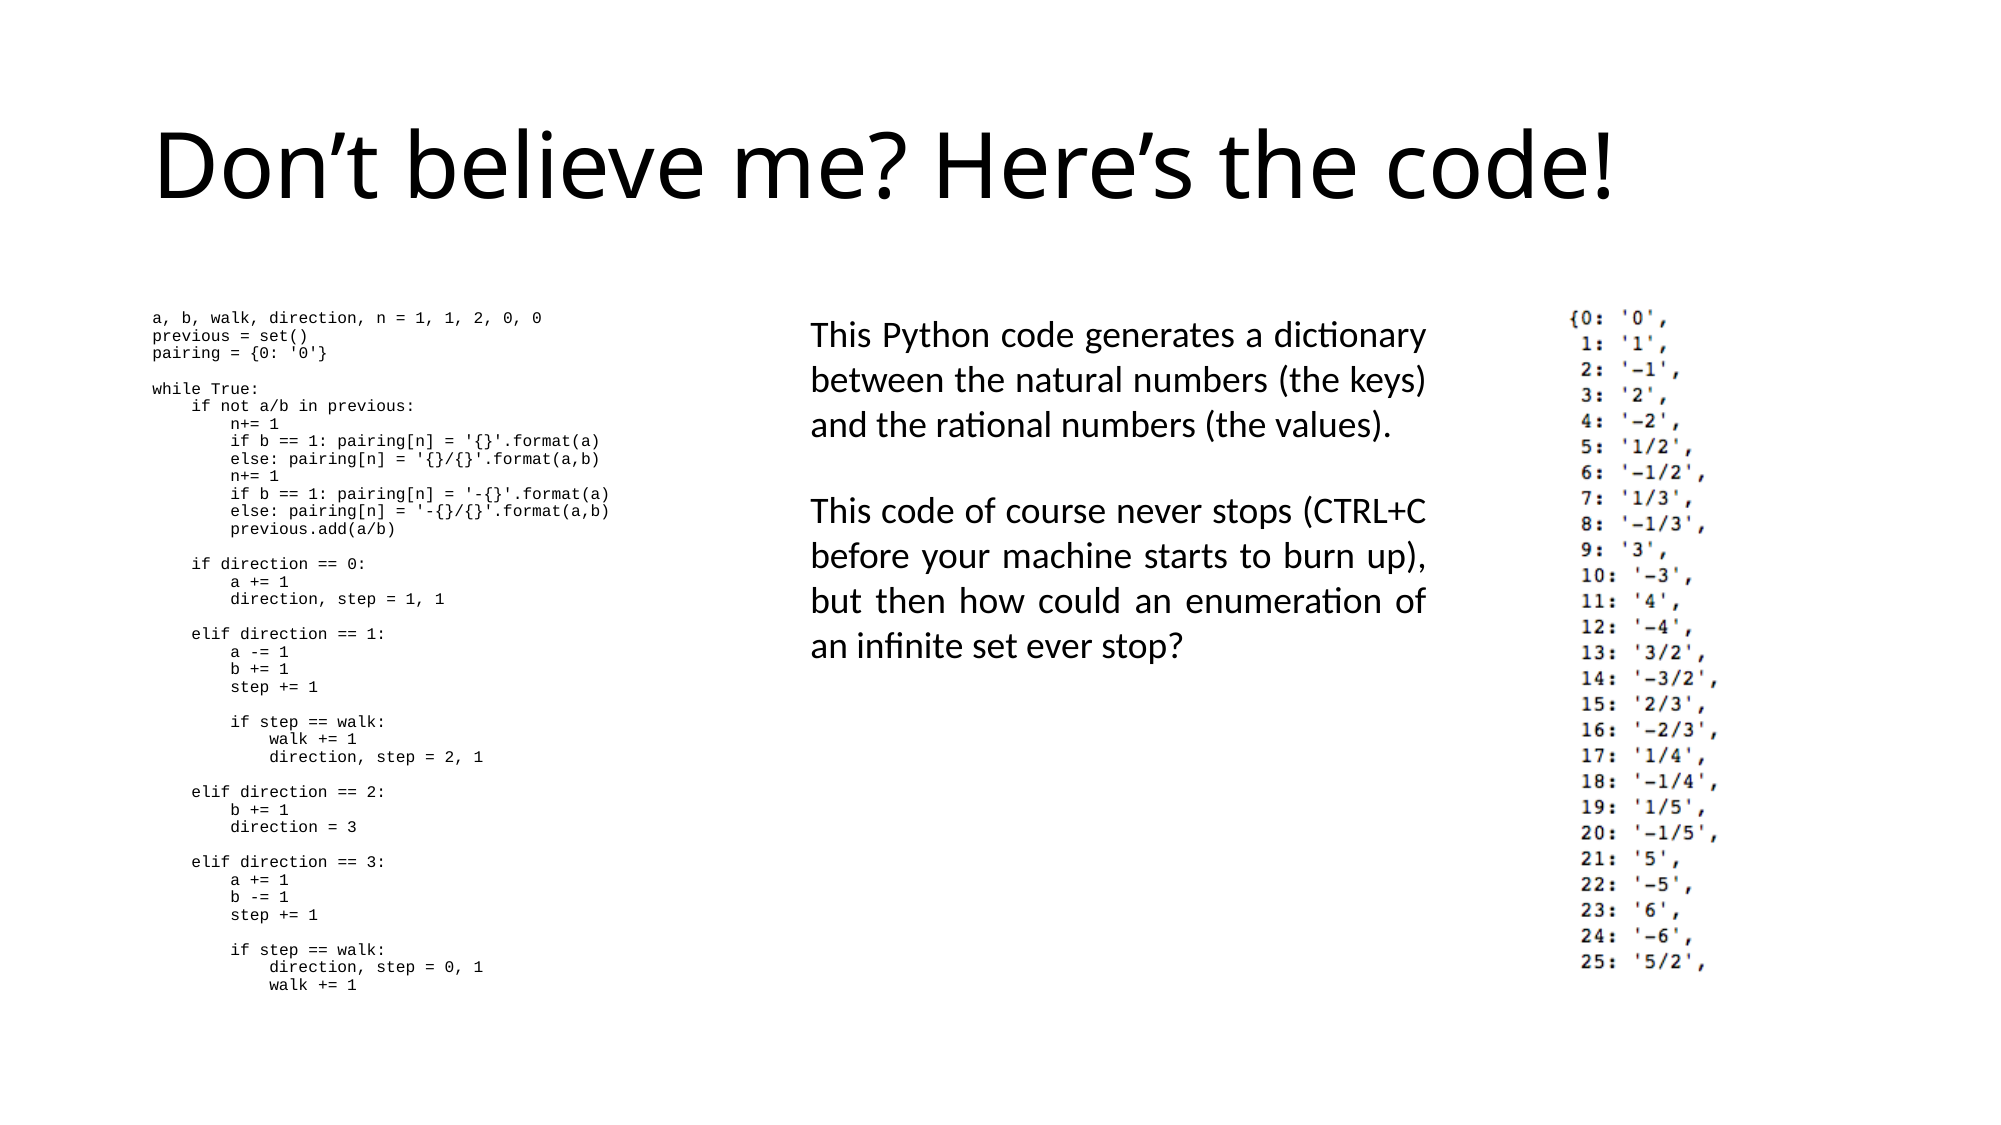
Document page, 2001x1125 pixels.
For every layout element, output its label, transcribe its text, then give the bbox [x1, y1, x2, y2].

picture [1560, 302, 1725, 976]
text_box This code of course never stops (CTRL+C before your machine starts to burn up), but then how could an enumeration of an infinite set ever stop? [795, 478, 1443, 674]
list a, b, walk, direction, n = 1, 1, 2, 0, 0 previous = set() pairing = {0: '0'} while True: if not a/b in previous: n+= 1 if b == 1: pairing[n] = '{}'.format(a) else: pairing[n] = '{}/{}'.format(a,b) n+= 1 if b == 1: pairing[n] = '-{}'.format(a) else: pairing[n] = '-{}/{}'.format(a,b) previous.add(a/b) if direction == 0: a += 1 direction, step = 1, 1 elif direction == 1: a -= 1 b += 1 step += 1 if step == walk: walk += 1 direction, step = 2, 1 elif direction == 2: b += 1 direction = 3 elif direction == 3: a += 1 b -= 1 step += 1 if step == walk: direction, step = 0, 1 walk += 1 [137, 302, 714, 1017]
title Don’t believe me? Here’s the code! [137, 59, 1863, 278]
text_box This Python code generates a dictionary between the natural numbers (the keys) and the rational numbers (the values). [795, 302, 1443, 453]
